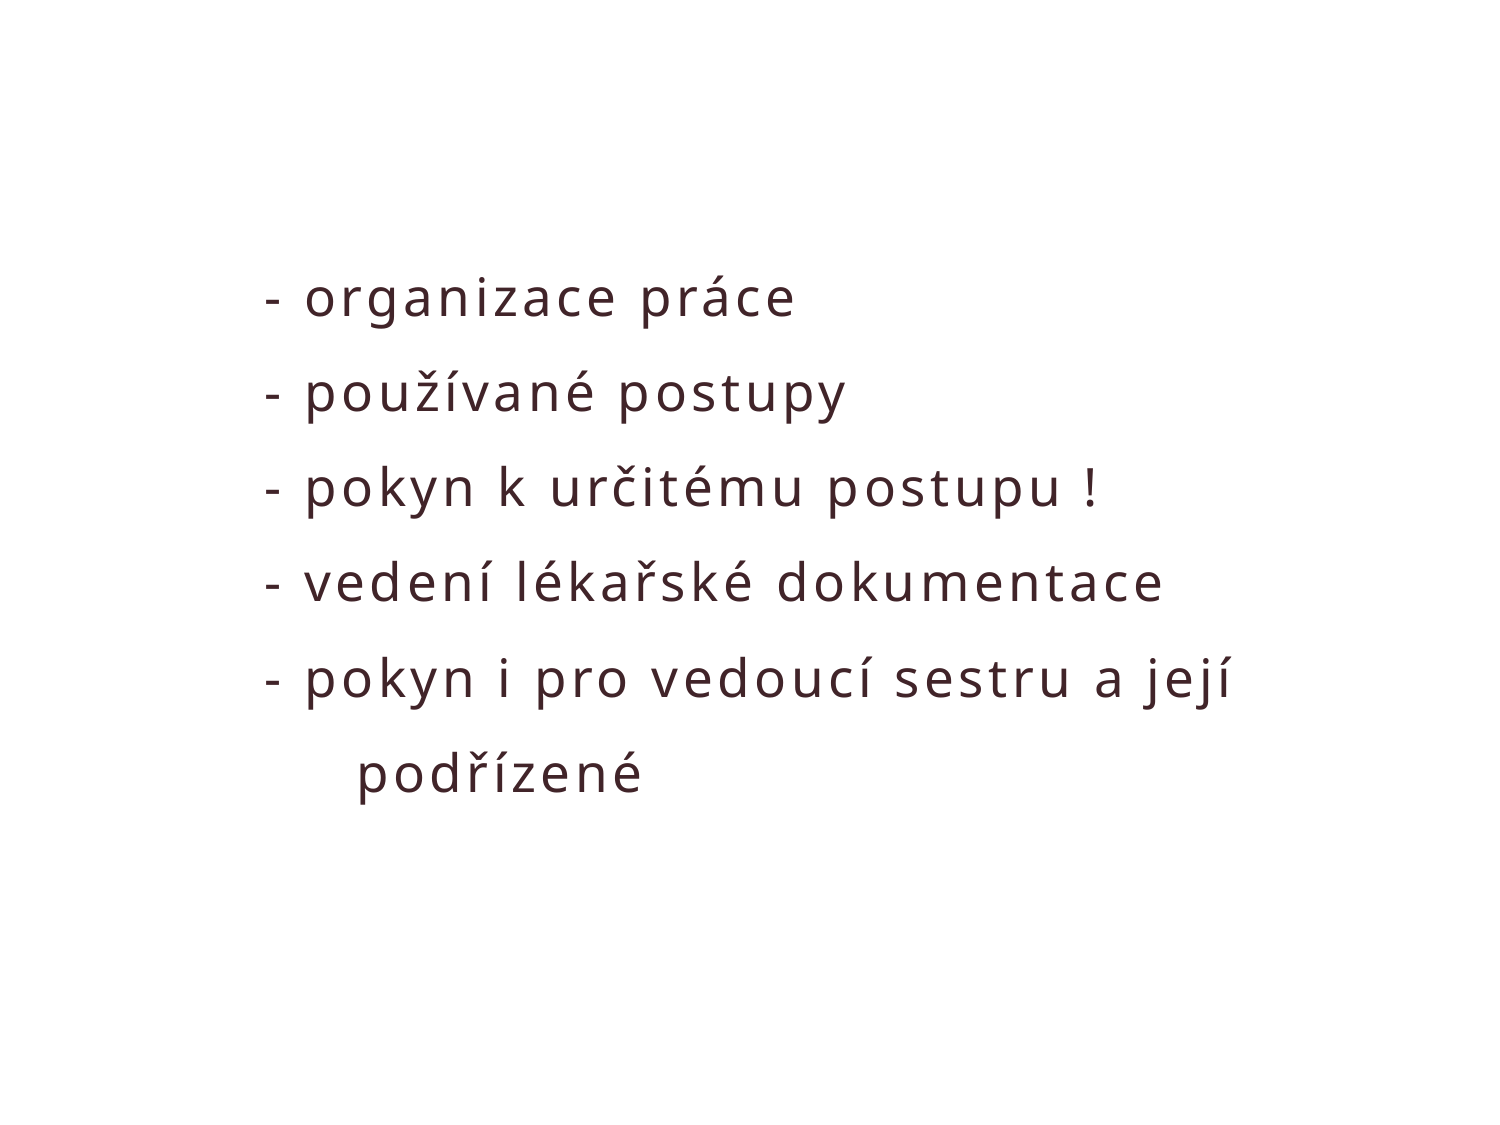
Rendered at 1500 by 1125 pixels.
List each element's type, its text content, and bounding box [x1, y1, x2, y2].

title - organizace práce - používané postupy - pokyn k určitému postupu ! - vedení lékařské dokumentace - pokyn i pro vedoucí sestru a její podřízené [253, 139, 1252, 872]
